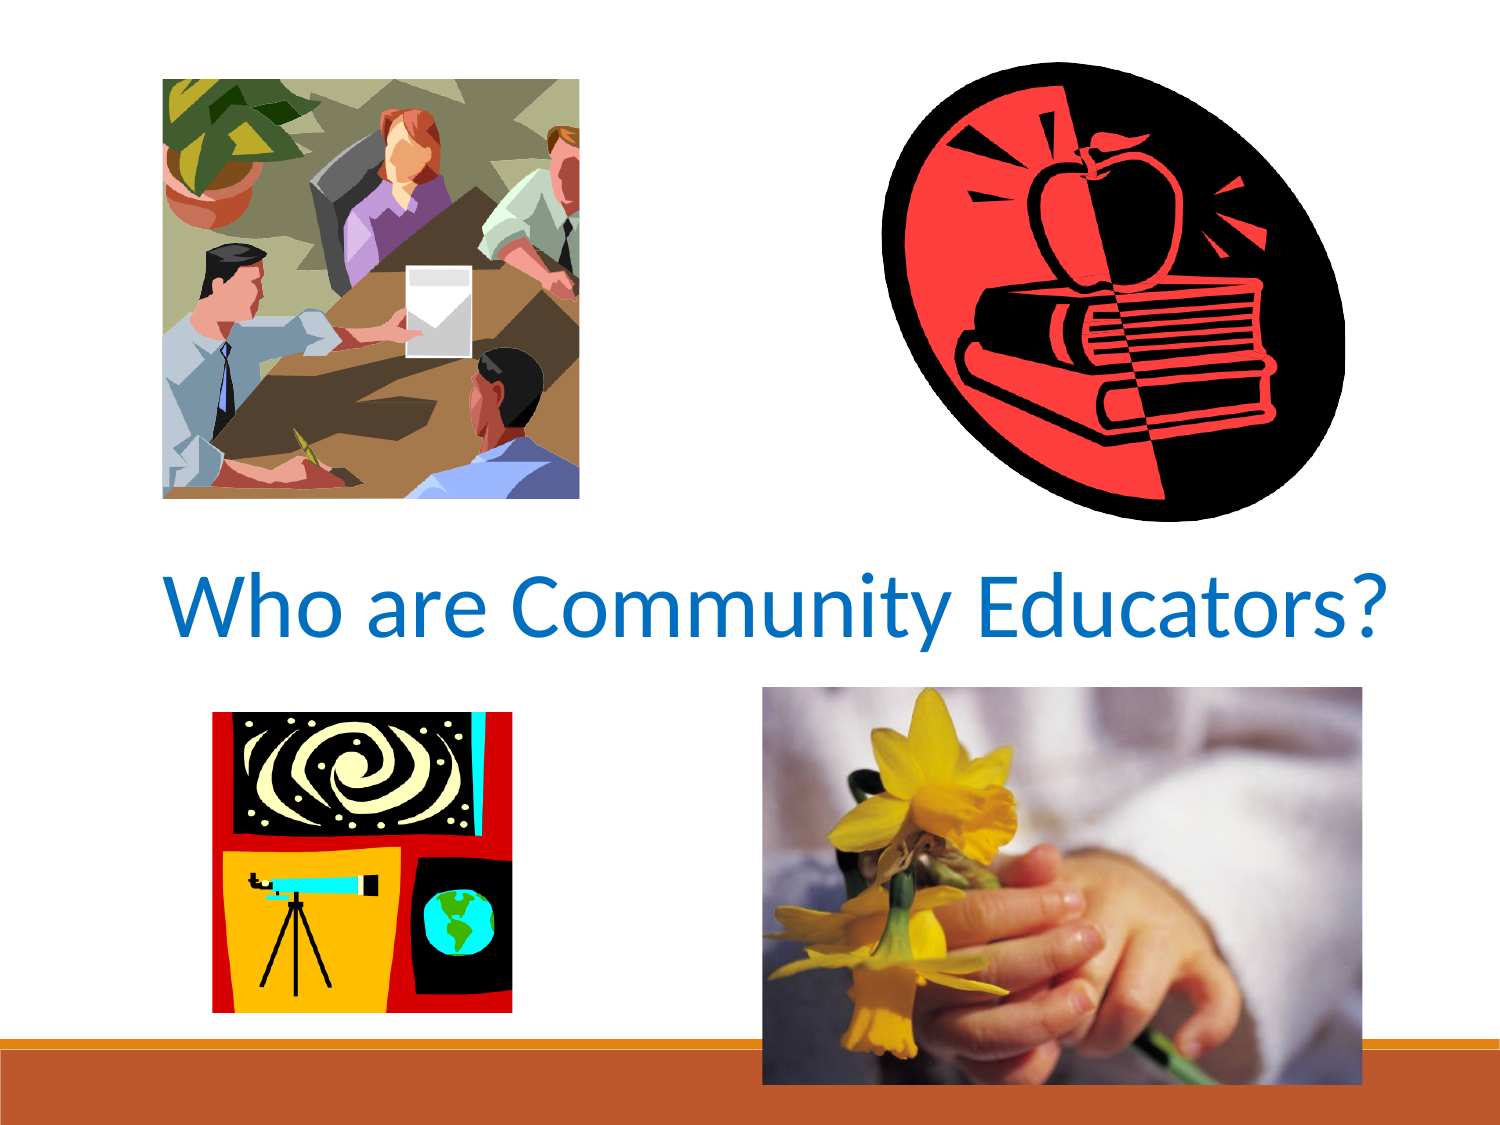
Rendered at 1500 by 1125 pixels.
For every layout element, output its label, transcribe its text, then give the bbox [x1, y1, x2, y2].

text_box [162, 79, 580, 100]
text_box [881, 62, 1346, 522]
text_box [212, 712, 513, 1013]
text_box Who are Community Educators? [160, 541, 1402, 656]
text_box [762, 687, 1363, 1085]
text_box [162, 100, 580, 499]
